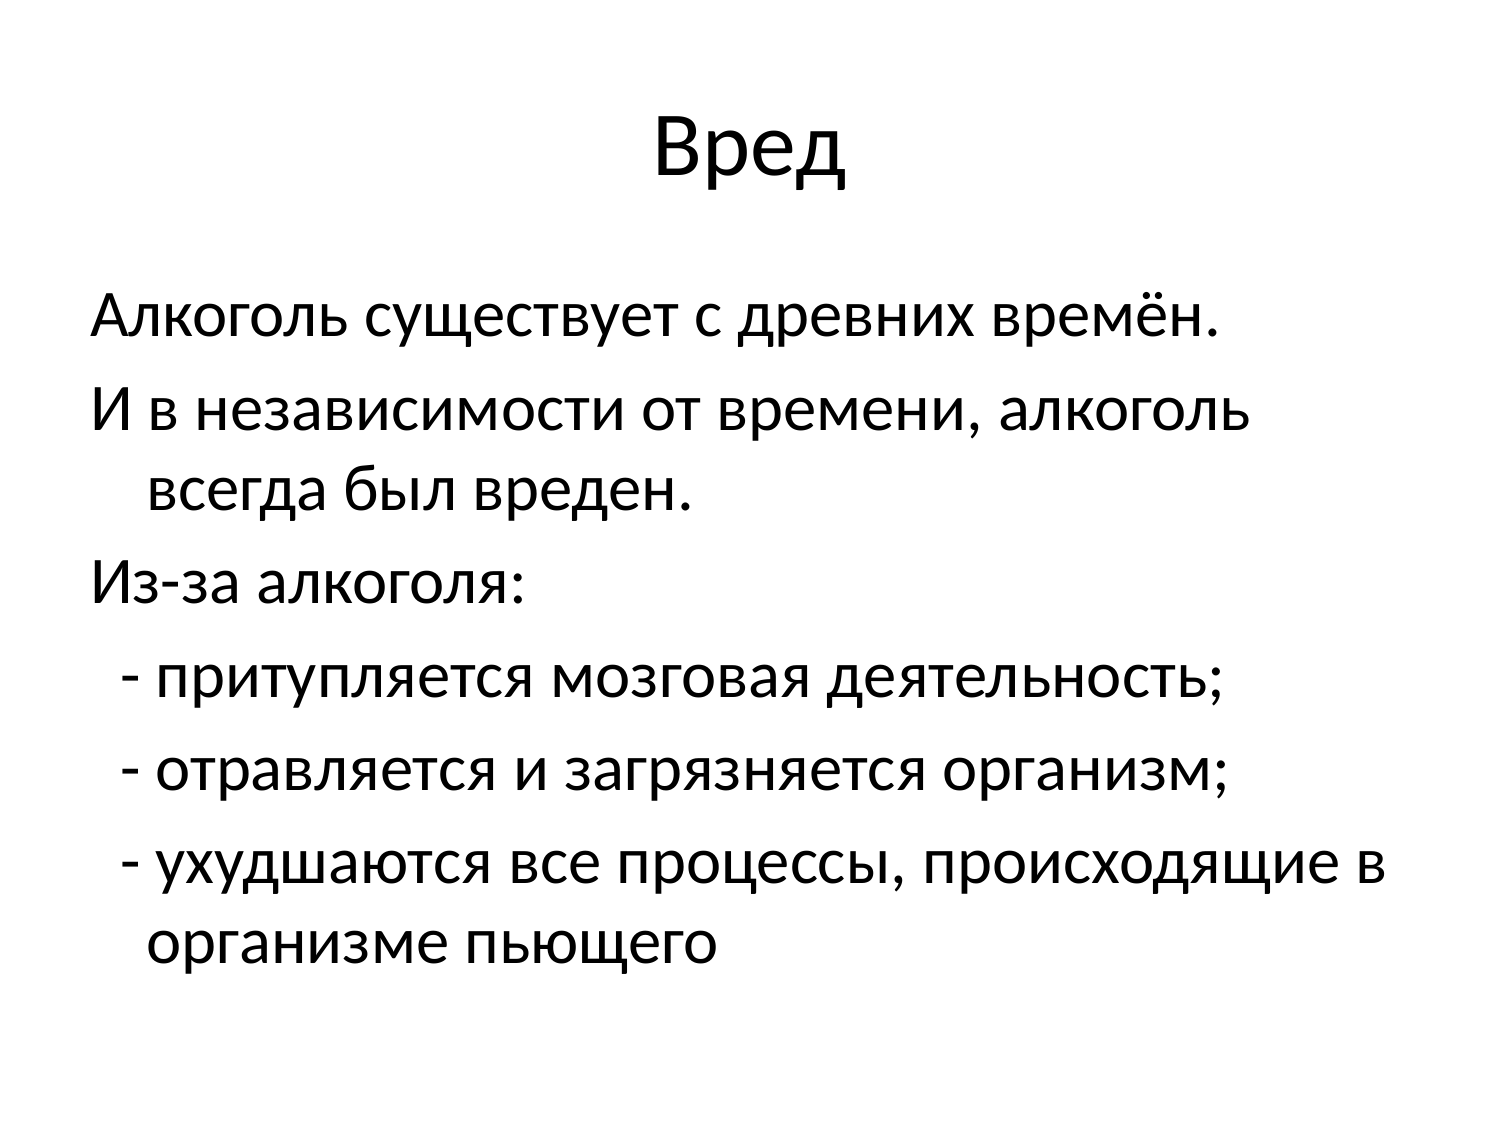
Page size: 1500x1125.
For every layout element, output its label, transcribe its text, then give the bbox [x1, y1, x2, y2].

title Вред [75, 45, 1425, 233]
list Алкоголь существует с древних времён. И в независимости от времени, алкоголь всегда был вреден. Из-за алкоголя: - притупляется мозговая деятельность; - отравляется и загрязняется организм; - ухудшаются все процессы, происходящие в организме пьющего [75, 262, 1425, 1005]
